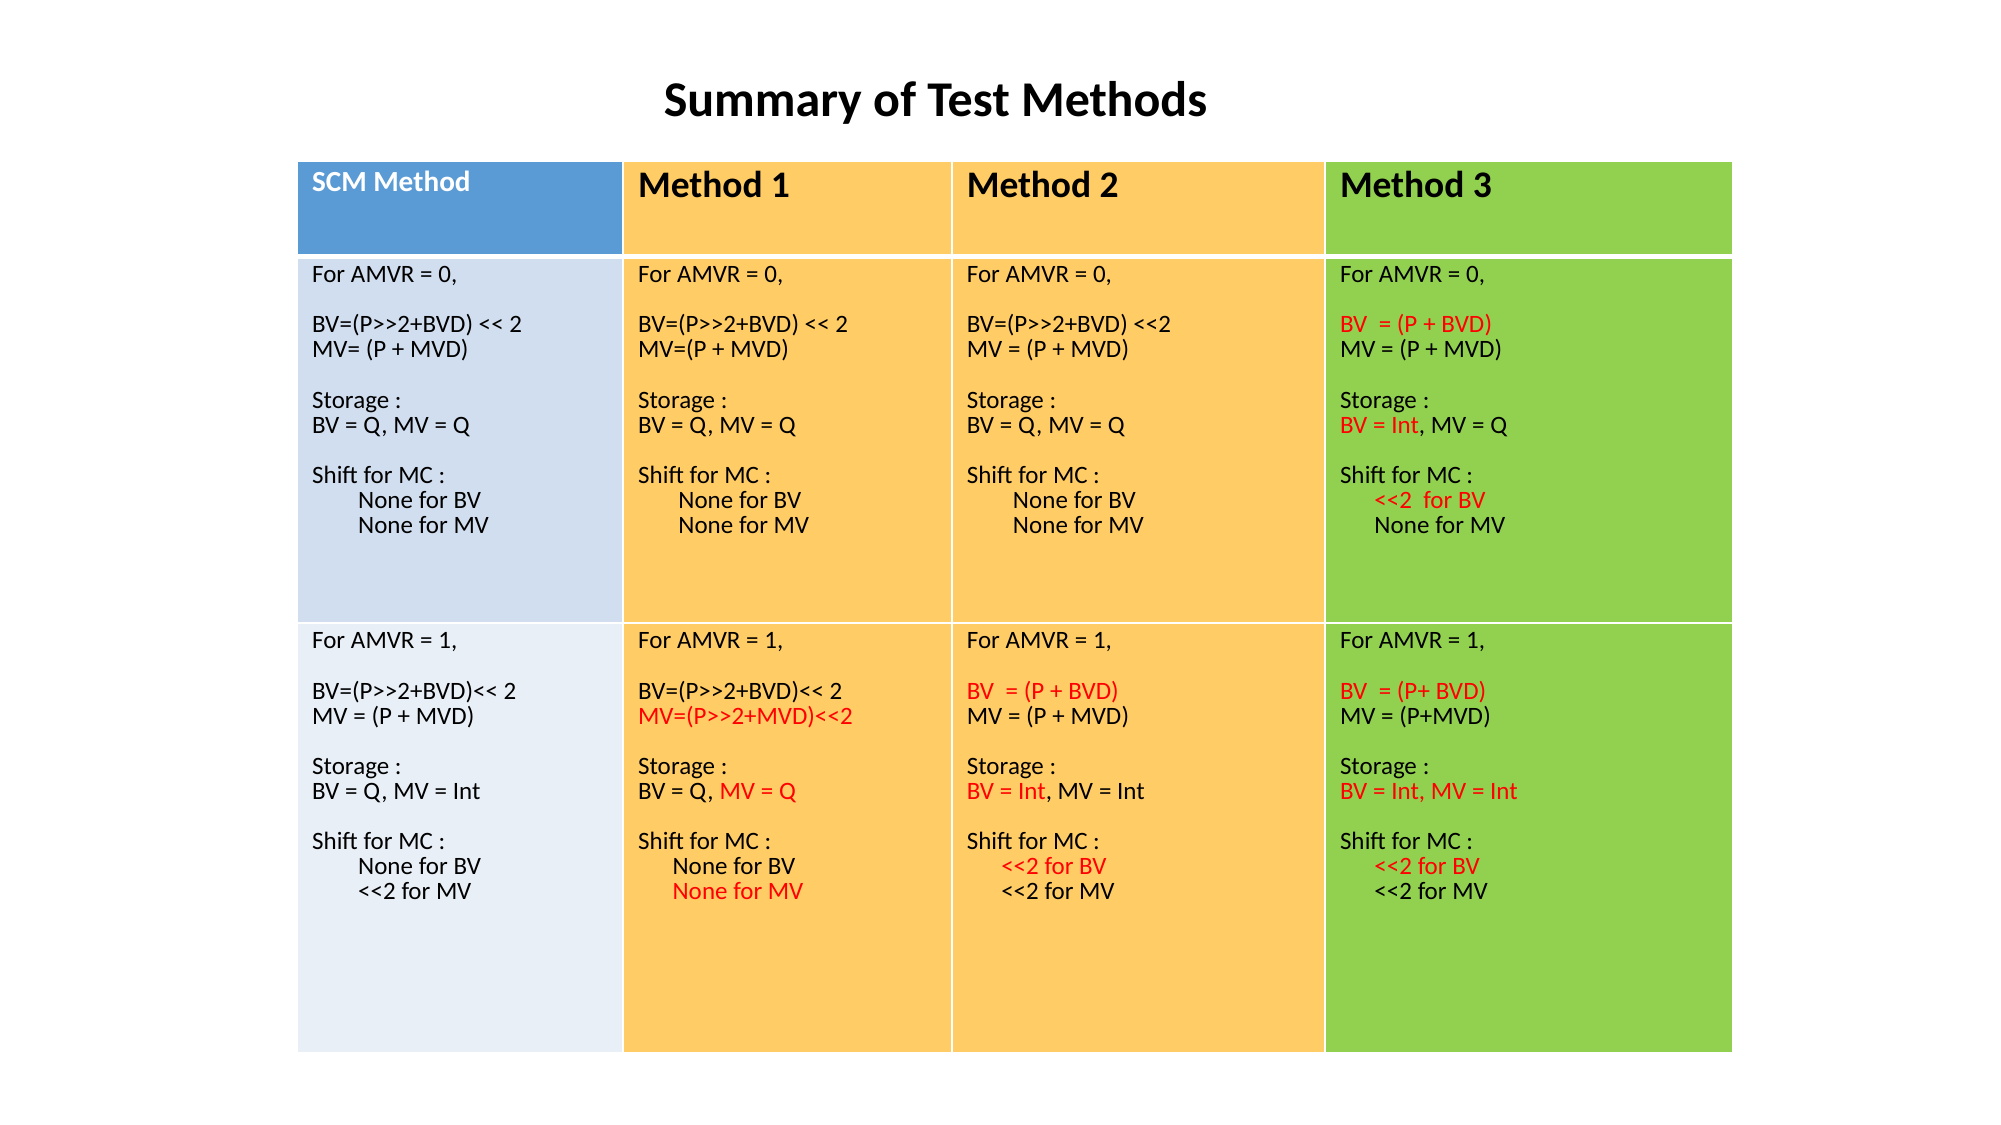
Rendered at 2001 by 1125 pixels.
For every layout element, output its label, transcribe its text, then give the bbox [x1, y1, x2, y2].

table_cell For AMVR = 1, BV = (P+ BVD) MV = (P+MVD) Storage : BV = Int, MV = Int Shift for MC : <<2 for BV <<2 for MV [1326, 624, 1732, 1052]
table_header SCM Method [298, 162, 622, 254]
table_cell For AMVR = 0, BV=(P>>2+BVD) << 2 MV=(P + MVD) Storage : BV = Q, MV = Q Shift for MC : None for BV None for MV [624, 259, 951, 622]
table_cell For AMVR = 1, BV = (P + BVD) MV = (P + MVD) Storage : BV = Int, MV = Int Shift for MC : <<2 for BV <<2 for MV [953, 624, 1324, 1052]
table_header Method 3 [1326, 162, 1732, 254]
table_header Method 2 [953, 162, 1324, 254]
table_header Method 1 [624, 162, 951, 254]
table_cell For AMVR = 0, BV=(P>>2+BVD) <<2 MV = (P + MVD) Storage : BV = Q, MV = Q Shift for MC : None for BV None for MV [953, 259, 1324, 622]
table_cell For AMVR = 0, BV=(P>>2+BVD) << 2 MV= (P + MVD) Storage : BV = Q, MV = Q Shift for MC : None for BV None for MV [298, 259, 622, 622]
text_box Summary of Test Methods [648, 59, 1223, 135]
table_cell For AMVR = 1, BV=(P>>2+BVD)<< 2 MV=(P>>2+MVD)<<2 Storage : BV = Q, MV = Q Shift for MC : None for BV None for MV [624, 624, 951, 1052]
table_cell For AMVR = 1, BV=(P>>2+BVD)<< 2 MV = (P + MVD) Storage : BV = Q, MV = Int Shift for MC : None for BV <<2 for MV [298, 624, 622, 1052]
table_cell For AMVR = 0, BV = (P + BVD) MV = (P + MVD) Storage : BV = Int, MV = Q Shift for MC : <<2 for BV None for MV [1326, 259, 1732, 622]
